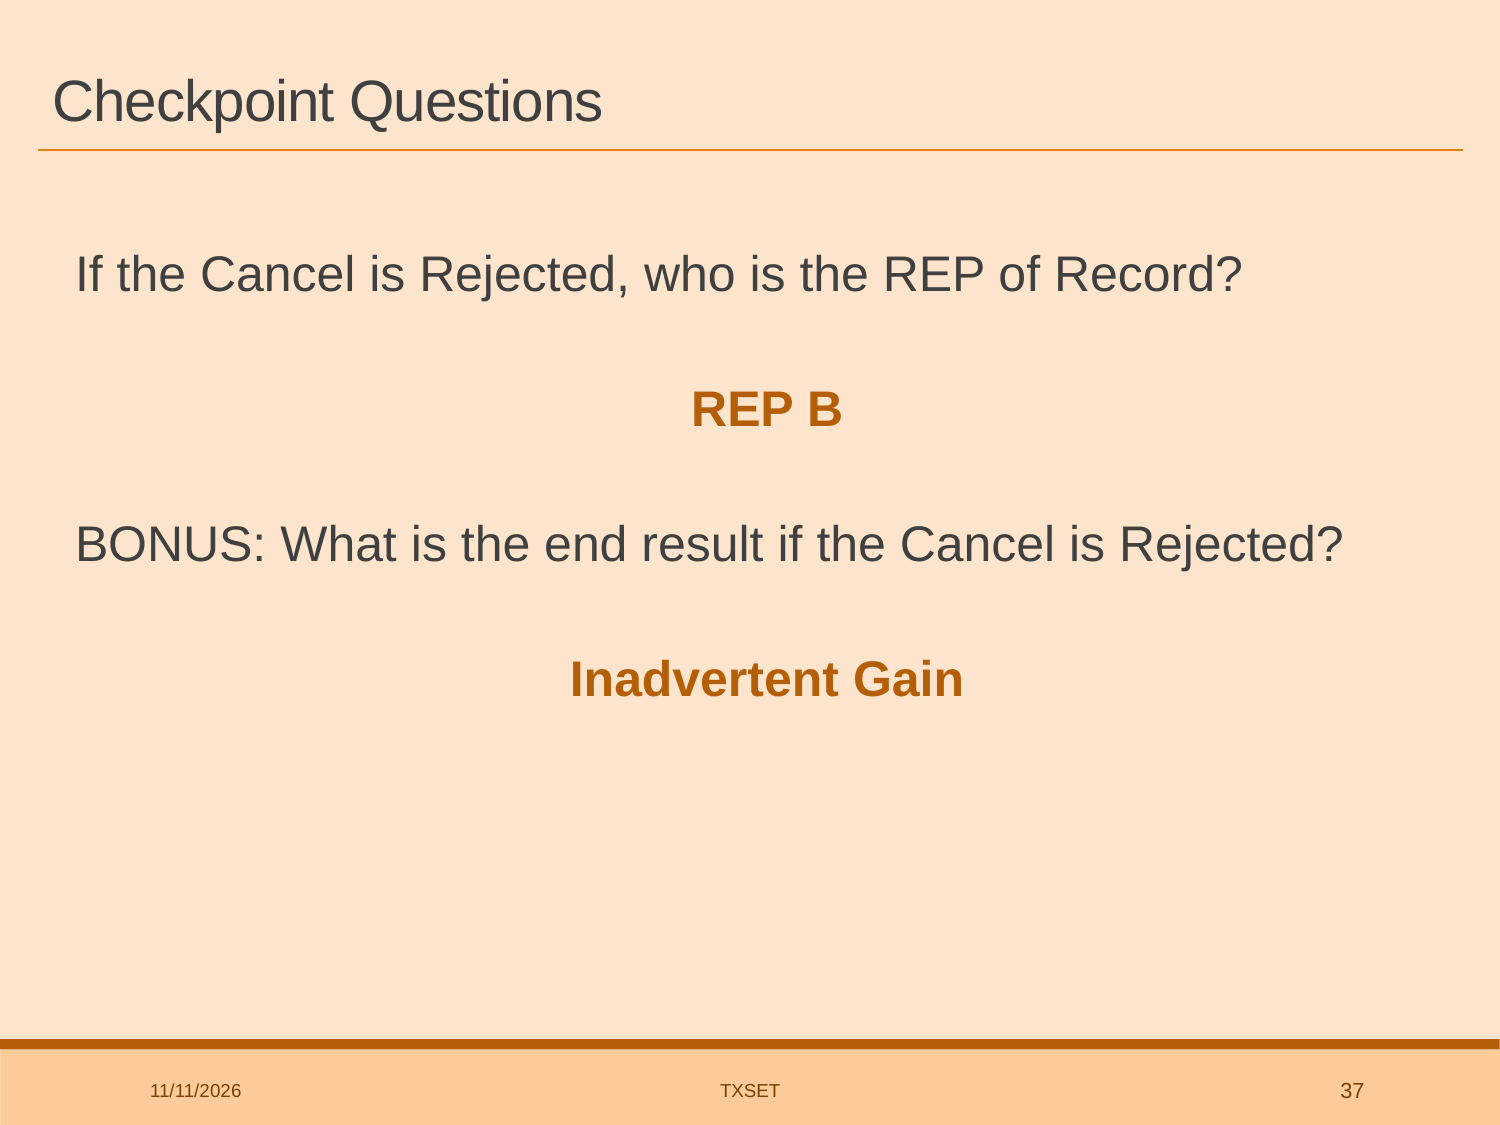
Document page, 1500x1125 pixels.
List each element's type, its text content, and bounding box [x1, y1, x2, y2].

slide_number 37 [1218, 1059, 1380, 1120]
title Checkpoint Questions [37, 37, 1275, 141]
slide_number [135, 1059, 440, 1120]
list If the Cancel is Rejected, who is the REP of Record? REP B BONUS: What is the end result if the Cancel is Rejected? Inadvertent Gain [75, 233, 1460, 737]
footer TxSET [453, 1059, 1047, 1120]
